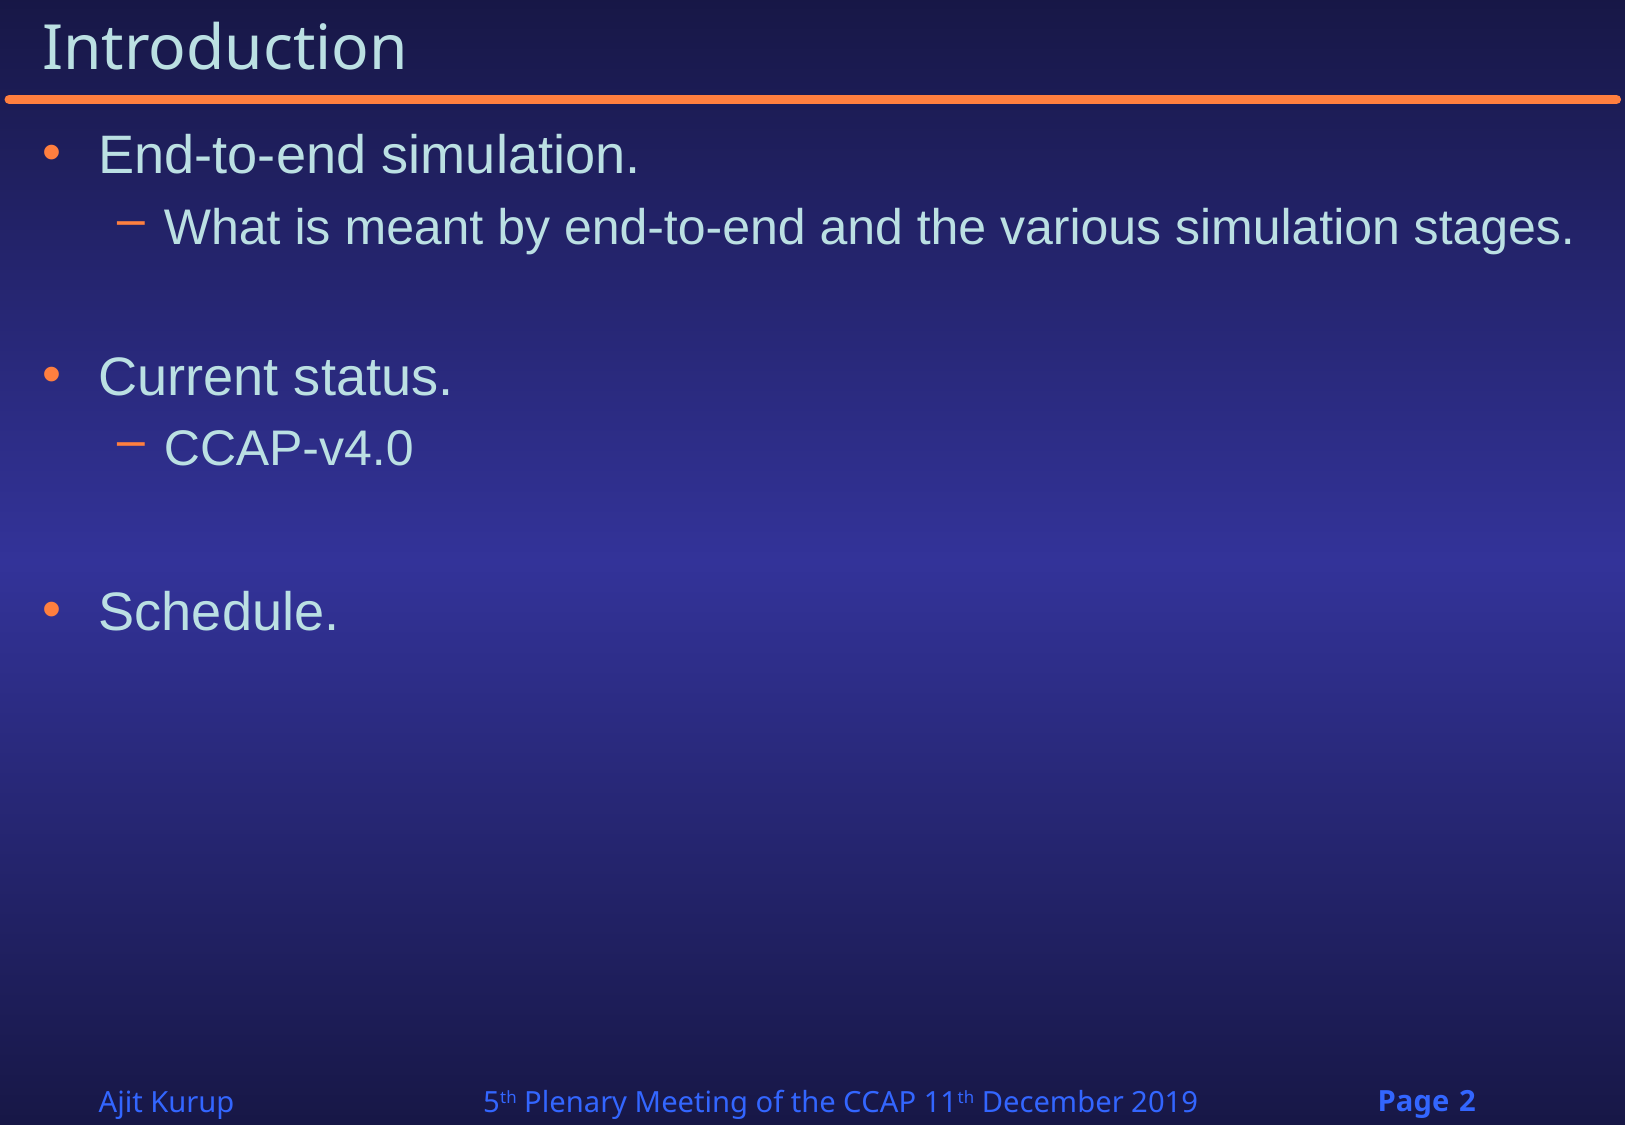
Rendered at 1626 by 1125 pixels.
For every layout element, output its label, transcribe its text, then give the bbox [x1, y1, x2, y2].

title Introduction [27, 0, 1490, 90]
list End-to-end simulation. What is meant by end-to-end and the various simulation stages. Current status. CCAP-v4.0 Schedule. [25, 110, 1608, 1074]
